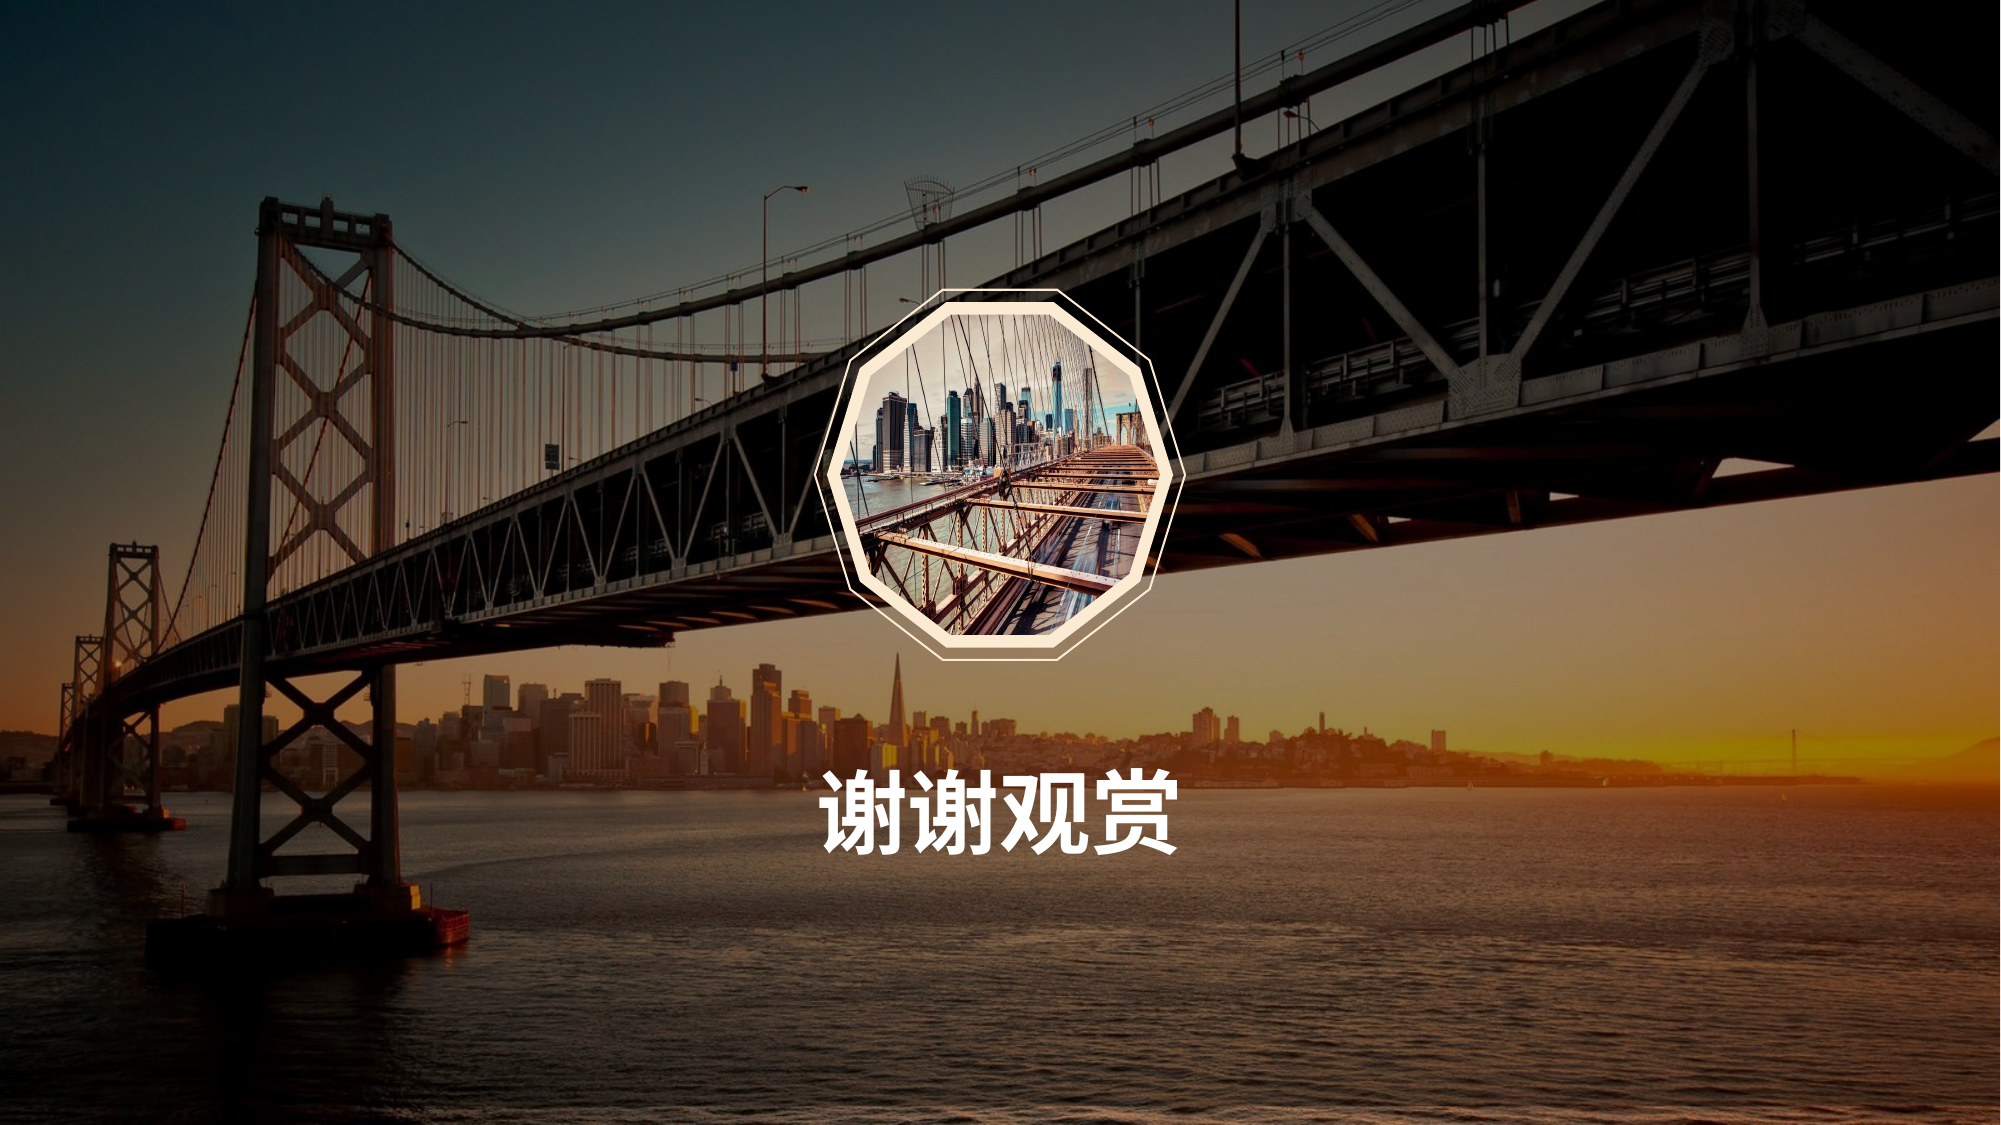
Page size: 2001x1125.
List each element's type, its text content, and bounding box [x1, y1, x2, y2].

text_box [0, 0, 2000, 1107]
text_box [814, 289, 1186, 660]
picture [0, 0, 2001, 1125]
text_box 谢谢观赏 [801, 748, 1199, 874]
